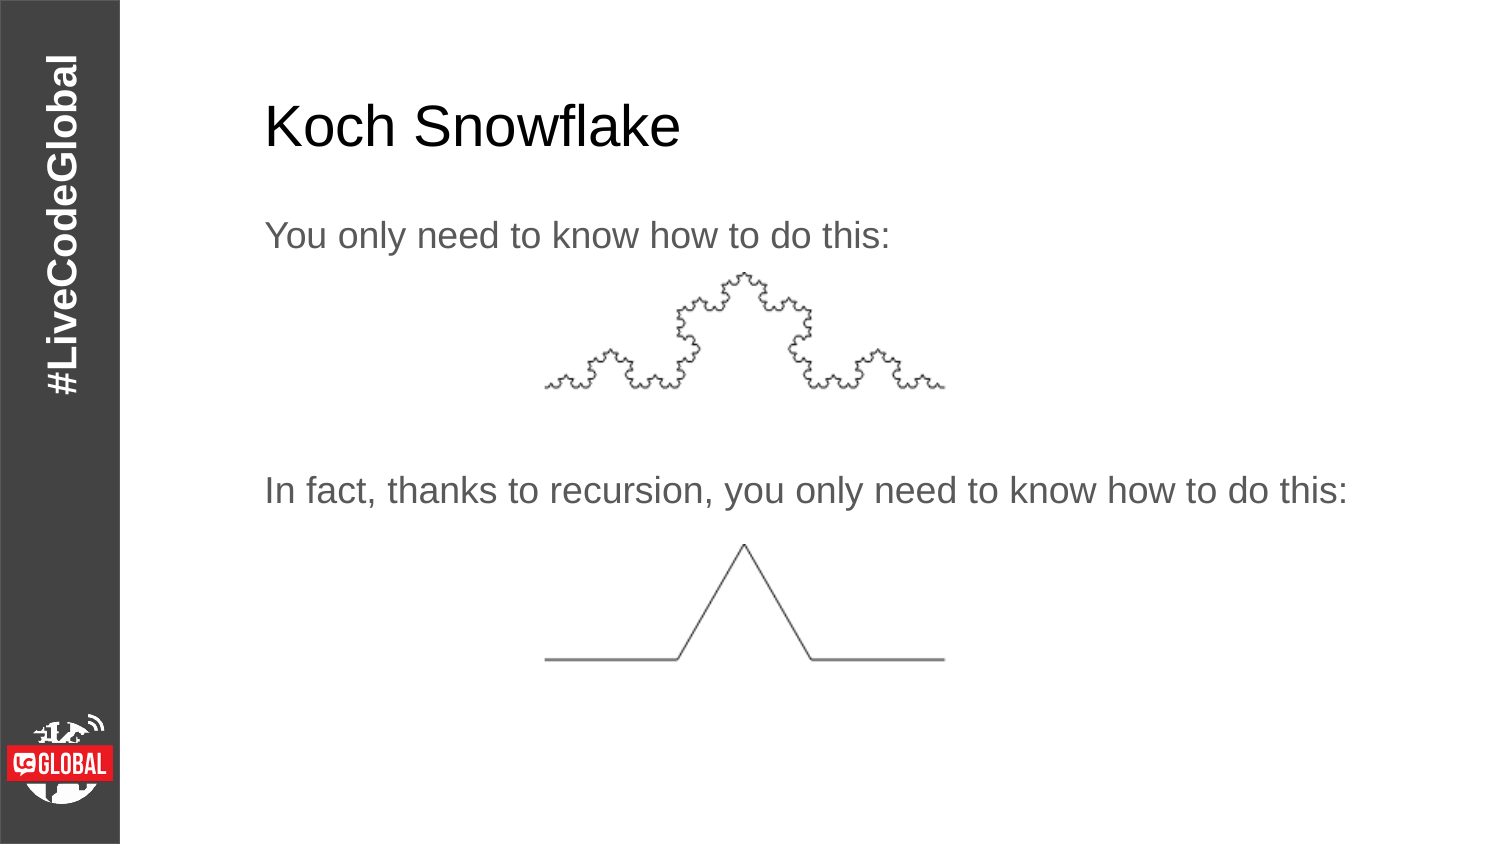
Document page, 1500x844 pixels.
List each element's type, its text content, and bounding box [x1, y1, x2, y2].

list You only need to know how to do this: In fact, thanks to recursion, you only need to know how to do this: [249, 189, 1417, 778]
picture [544, 272, 956, 468]
picture [7, 714, 113, 804]
title Koch Snowflake [249, 72, 1417, 167]
picture [544, 544, 956, 724]
